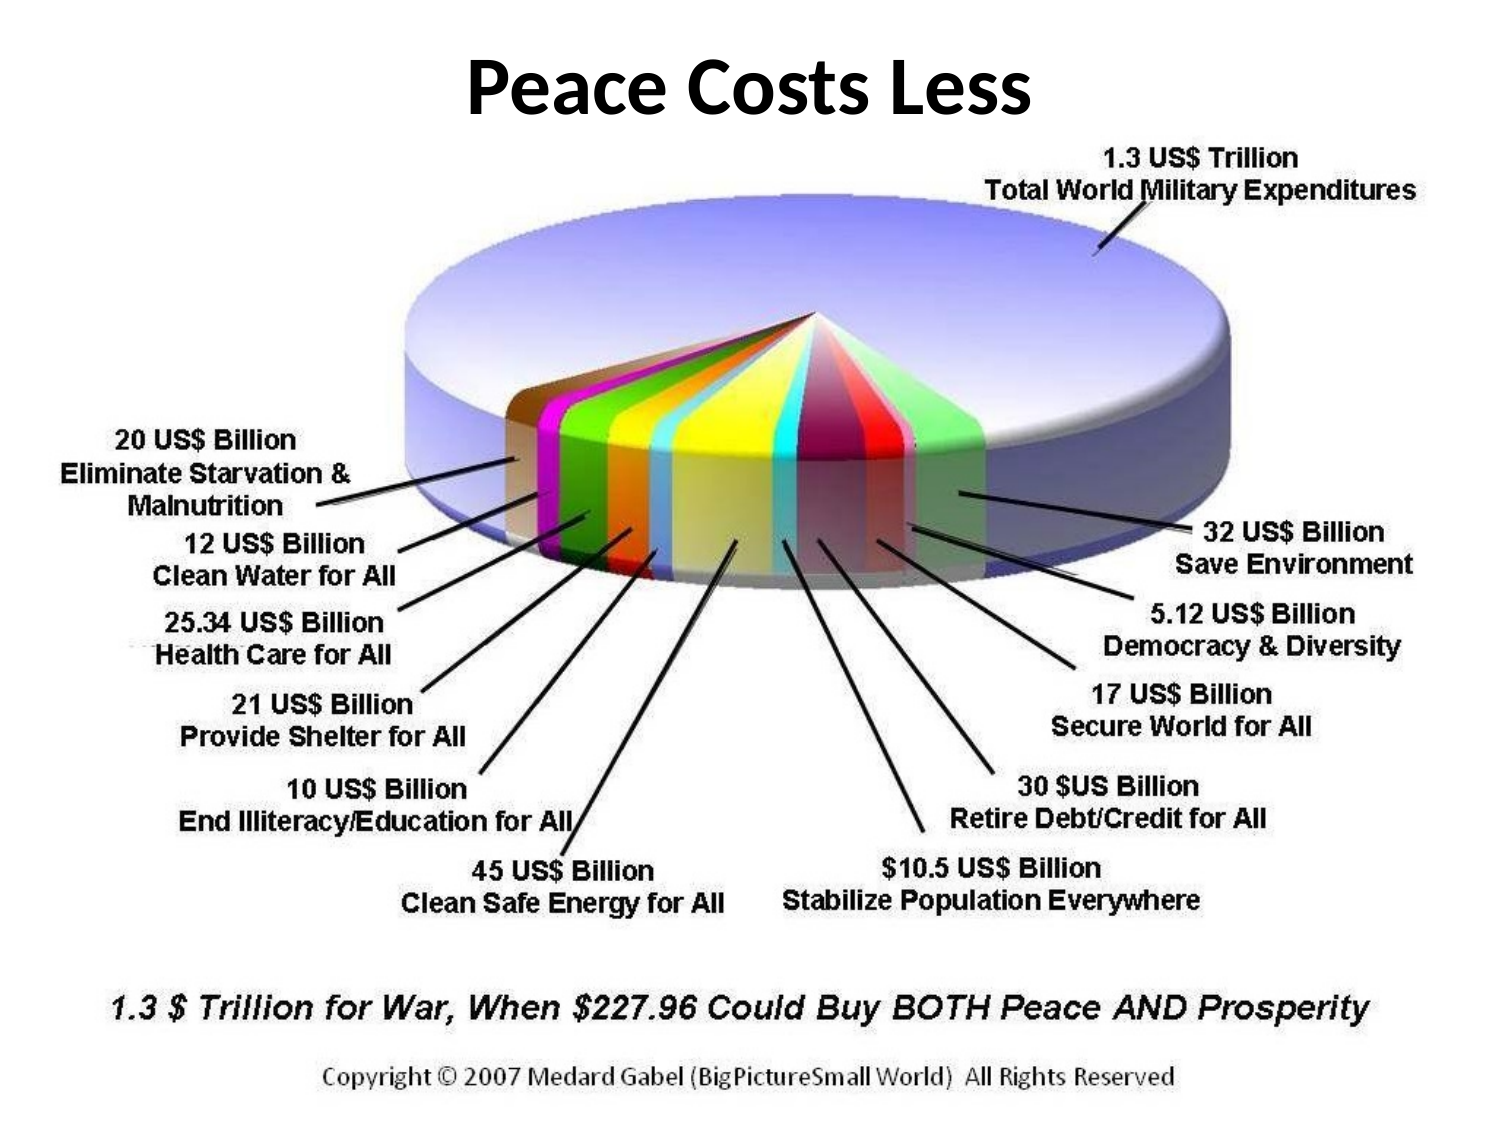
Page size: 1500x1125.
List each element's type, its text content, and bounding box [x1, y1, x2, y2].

title Peace Costs Less [75, 0, 1425, 123]
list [37, 124, 1438, 1125]
